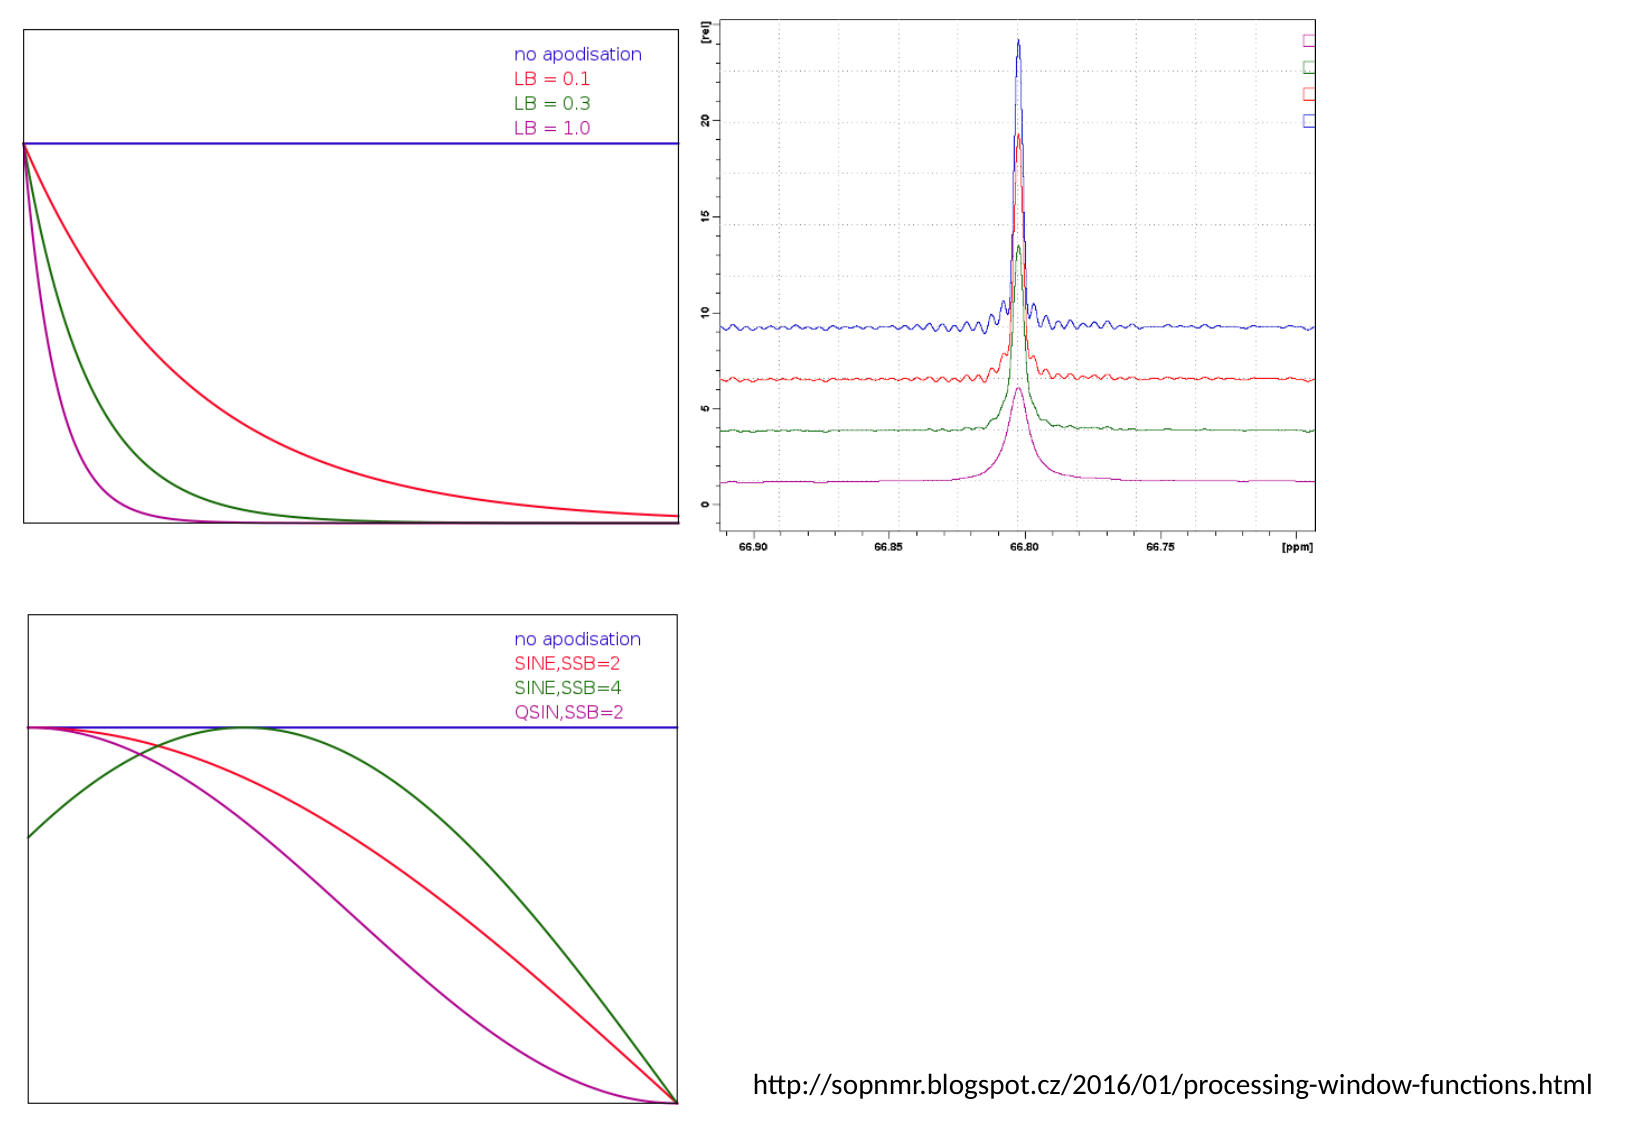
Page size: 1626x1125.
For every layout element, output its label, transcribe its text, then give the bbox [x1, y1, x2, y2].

picture [0, 592, 710, 1125]
text_box http://sopnmr.blogspot.cz/2016/01/processing-window-functions.html [738, 1057, 1625, 1108]
picture [22, 19, 1316, 554]
